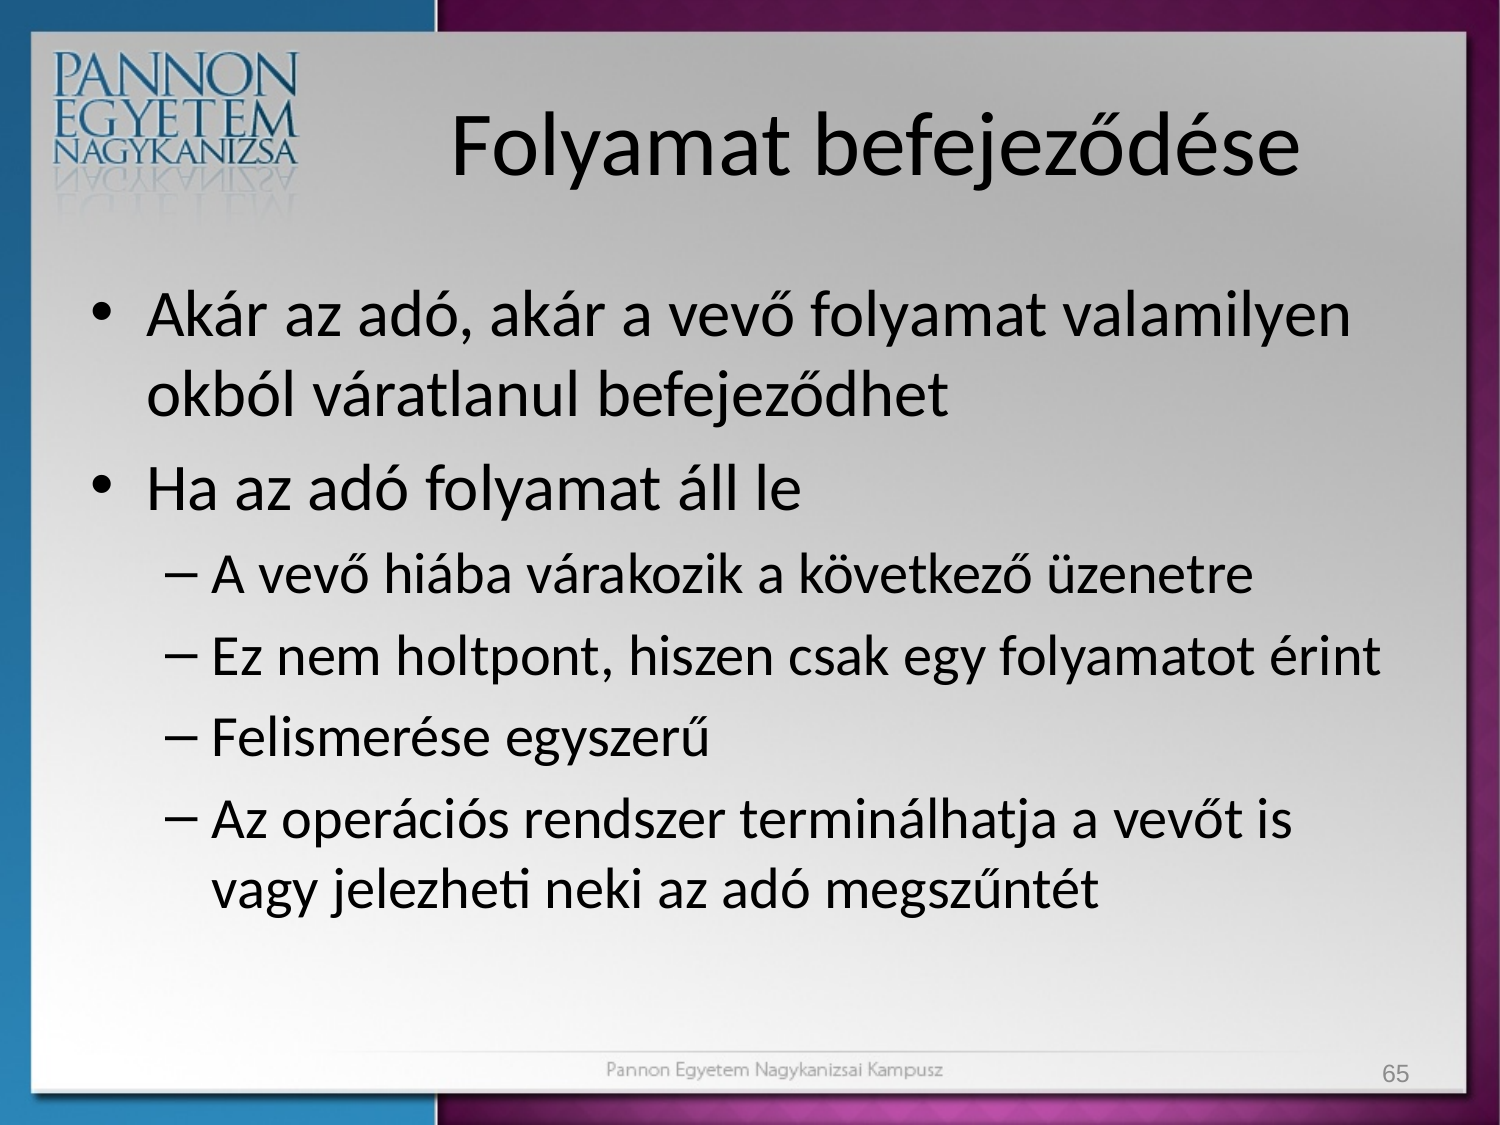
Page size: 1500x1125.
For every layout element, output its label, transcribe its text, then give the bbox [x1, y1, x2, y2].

slide_number 65 [1074, 1042, 1425, 1103]
title Folyamat befejeződése [328, 45, 1425, 233]
picture [0, 0, 1500, 1125]
list Akár az adó, akár a vevő folyamat valamilyen okból váratlanul befejeződhet Ha az adó folyamat áll le A vevő hiába várakozik a következő üzenetre Ez nem holtpont, hiszen csak egy folyamatot érint Felismerése egyszerű Az operációs rendszer terminálhatja a vevőt is vagy jelezheti neki az adó megszűntét [75, 262, 1425, 1038]
